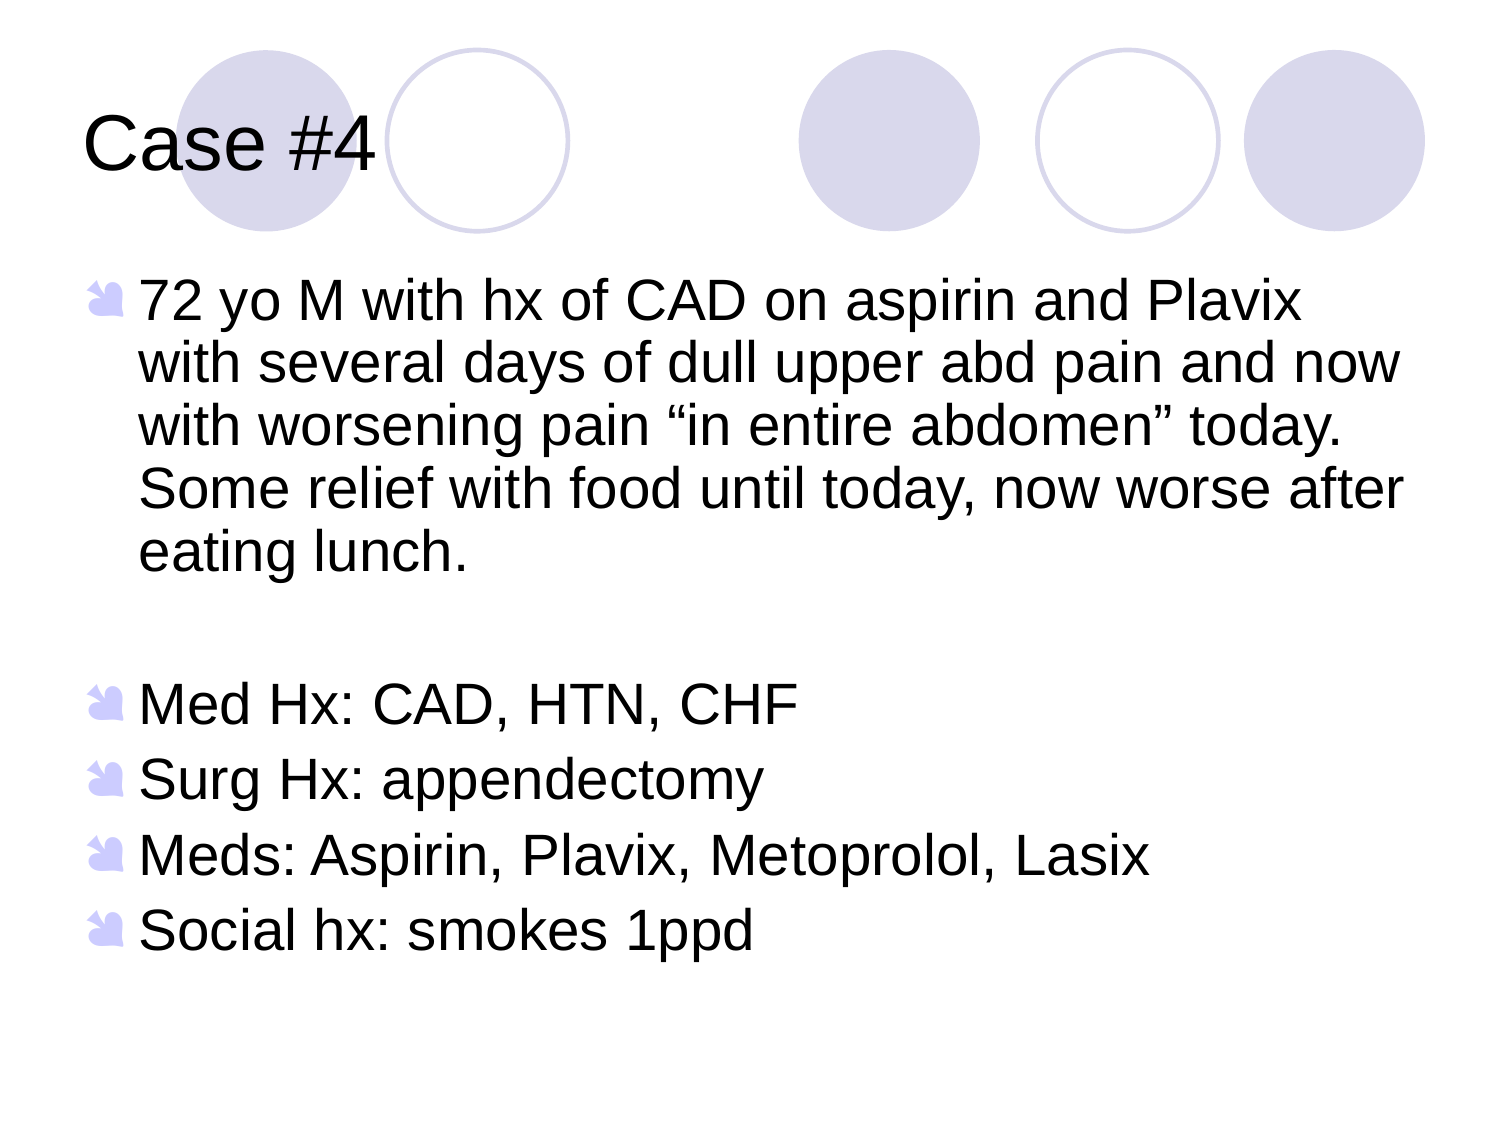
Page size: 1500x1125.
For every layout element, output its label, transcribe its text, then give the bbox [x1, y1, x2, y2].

list 72 yo M with hx of CAD on aspirin and Plavix with several days of dull upper abd pain and now with worsening pain “in entire abdomen” today. Some relief with food until today, now worse after eating lunch. Med Hx: CAD, HTN, CHF Surg Hx: appendectomy Meds: Aspirin, Plavix, Metoprolol, Lasix Social hx: smokes 1ppd [74, 261, 1426, 1007]
title Case #4 [74, 44, 1426, 234]
